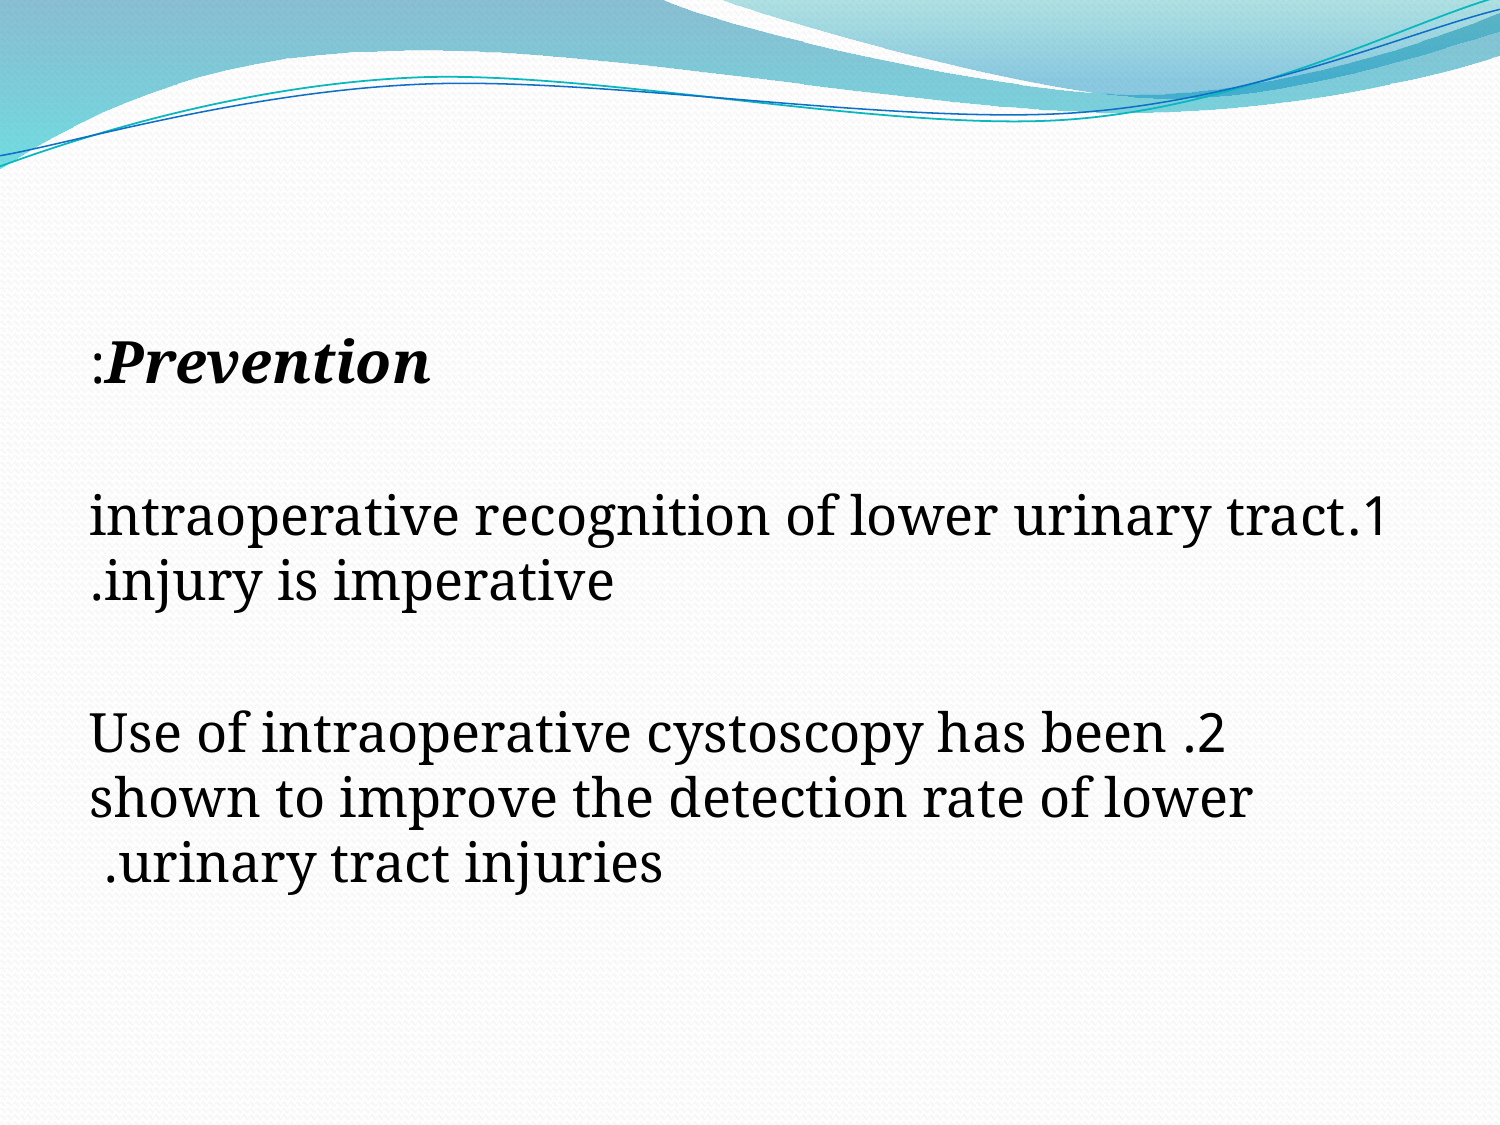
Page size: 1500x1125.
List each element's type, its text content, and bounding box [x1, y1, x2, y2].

list Prevention: 1.intraoperative recognition of lower urinary tract injury is imperative. 2. Use of intraoperative cystoscopy has been shown to improve the detection rate of lower urinary tract injuries. [75, 317, 1425, 1038]
